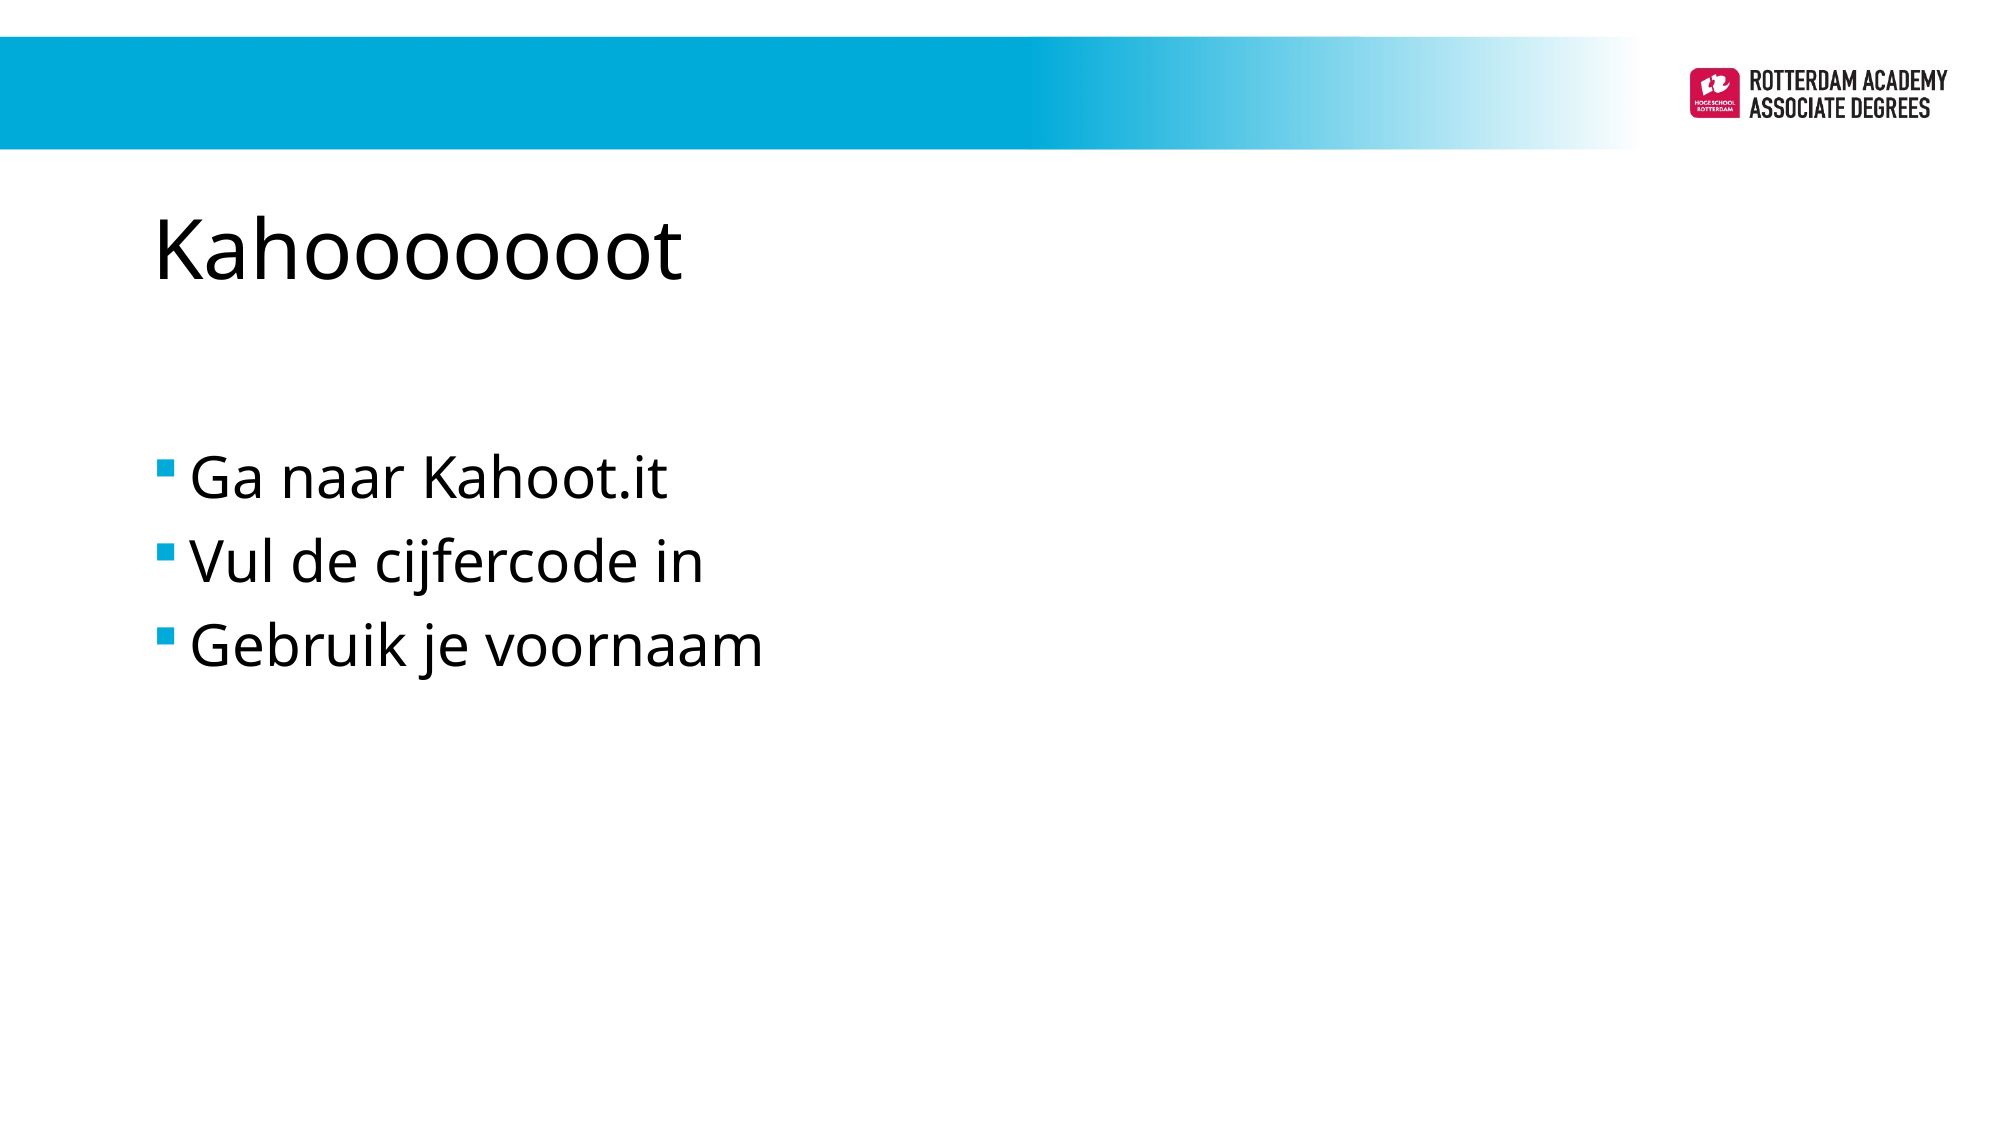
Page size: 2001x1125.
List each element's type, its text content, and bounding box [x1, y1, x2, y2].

list Ga naar Kahoot.it Vul de cijfercode in Gebruik je voornaam [137, 440, 1863, 985]
picture [0, 0, 2000, 184]
title Kahooooooot [137, 175, 1863, 329]
